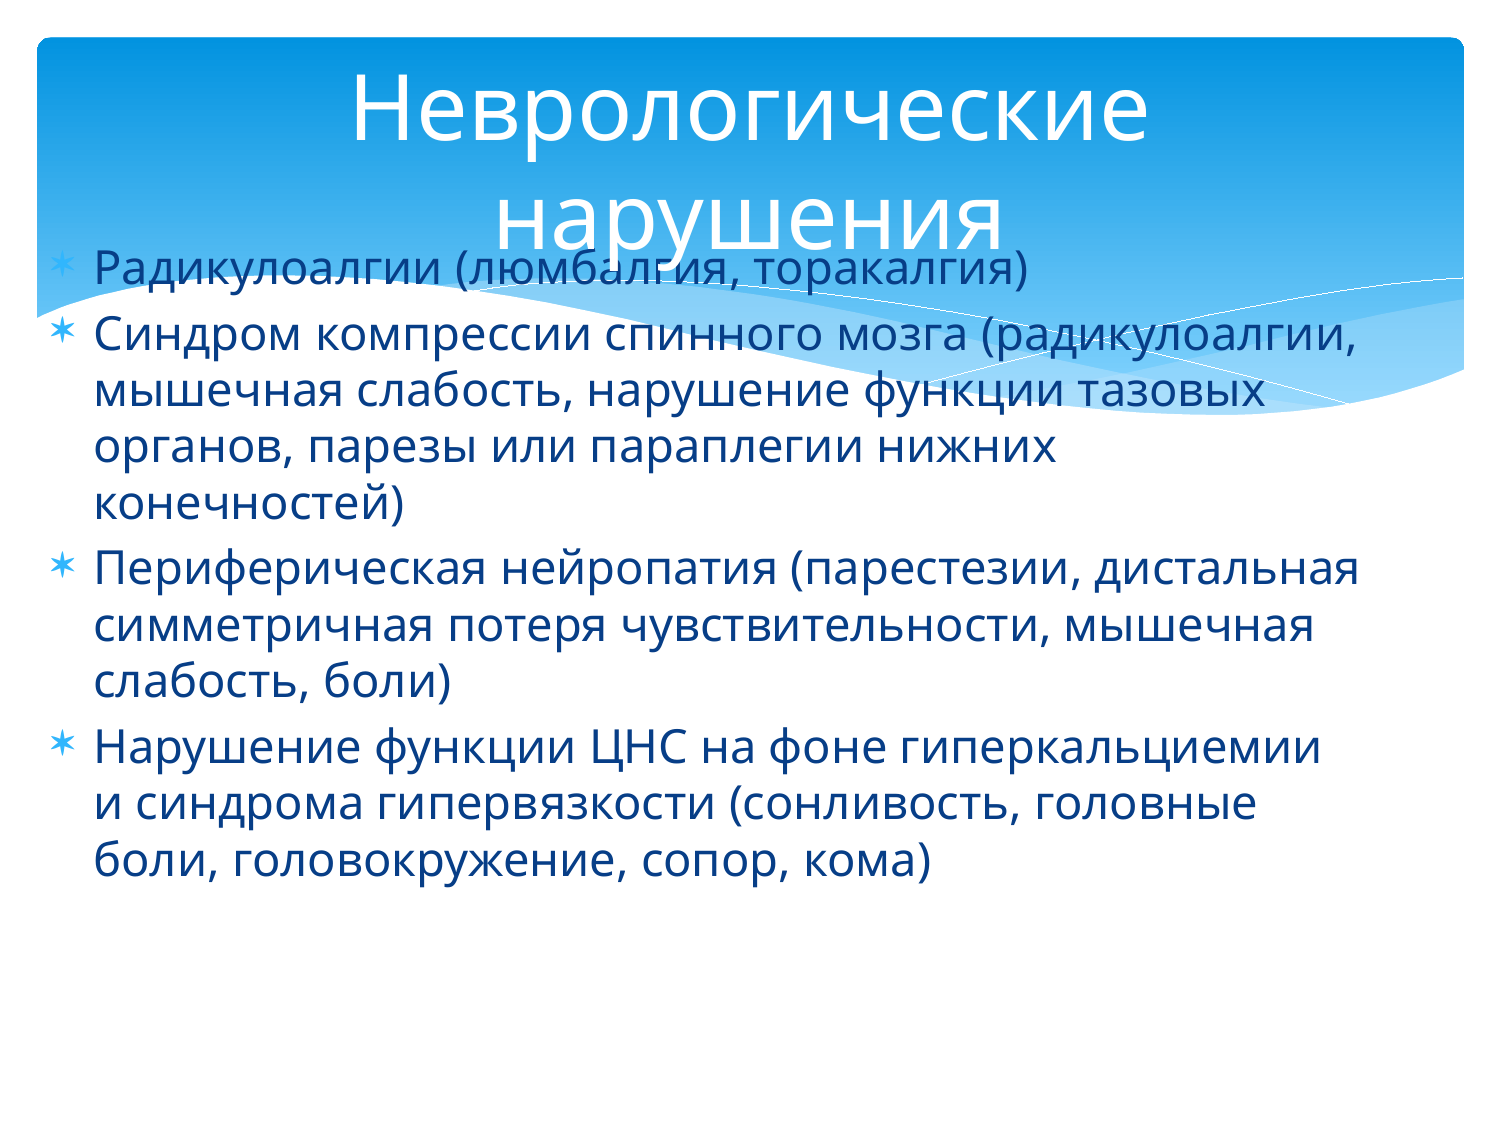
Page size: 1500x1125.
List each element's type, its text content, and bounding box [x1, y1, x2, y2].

title Неврологические нарушения [75, 55, 1425, 261]
list Радикулоалгии (люмбалгия, торакалгия) Синдром компрессии спинного мозга (радикулоалгии, мышечная слабость, нарушение функции тазовых органов, парезы или параплегии нижних конечностей) Периферическая нейропатия (парестезии, дистальная симметричная потеря чувствительности, мышечная слабость, боли) Нарушение функции ЦНС на фоне гиперкальциемии и синдрома гипервязкости (сонливость, головные боли, головокружение, сопор, кома) [35, 229, 1380, 905]
